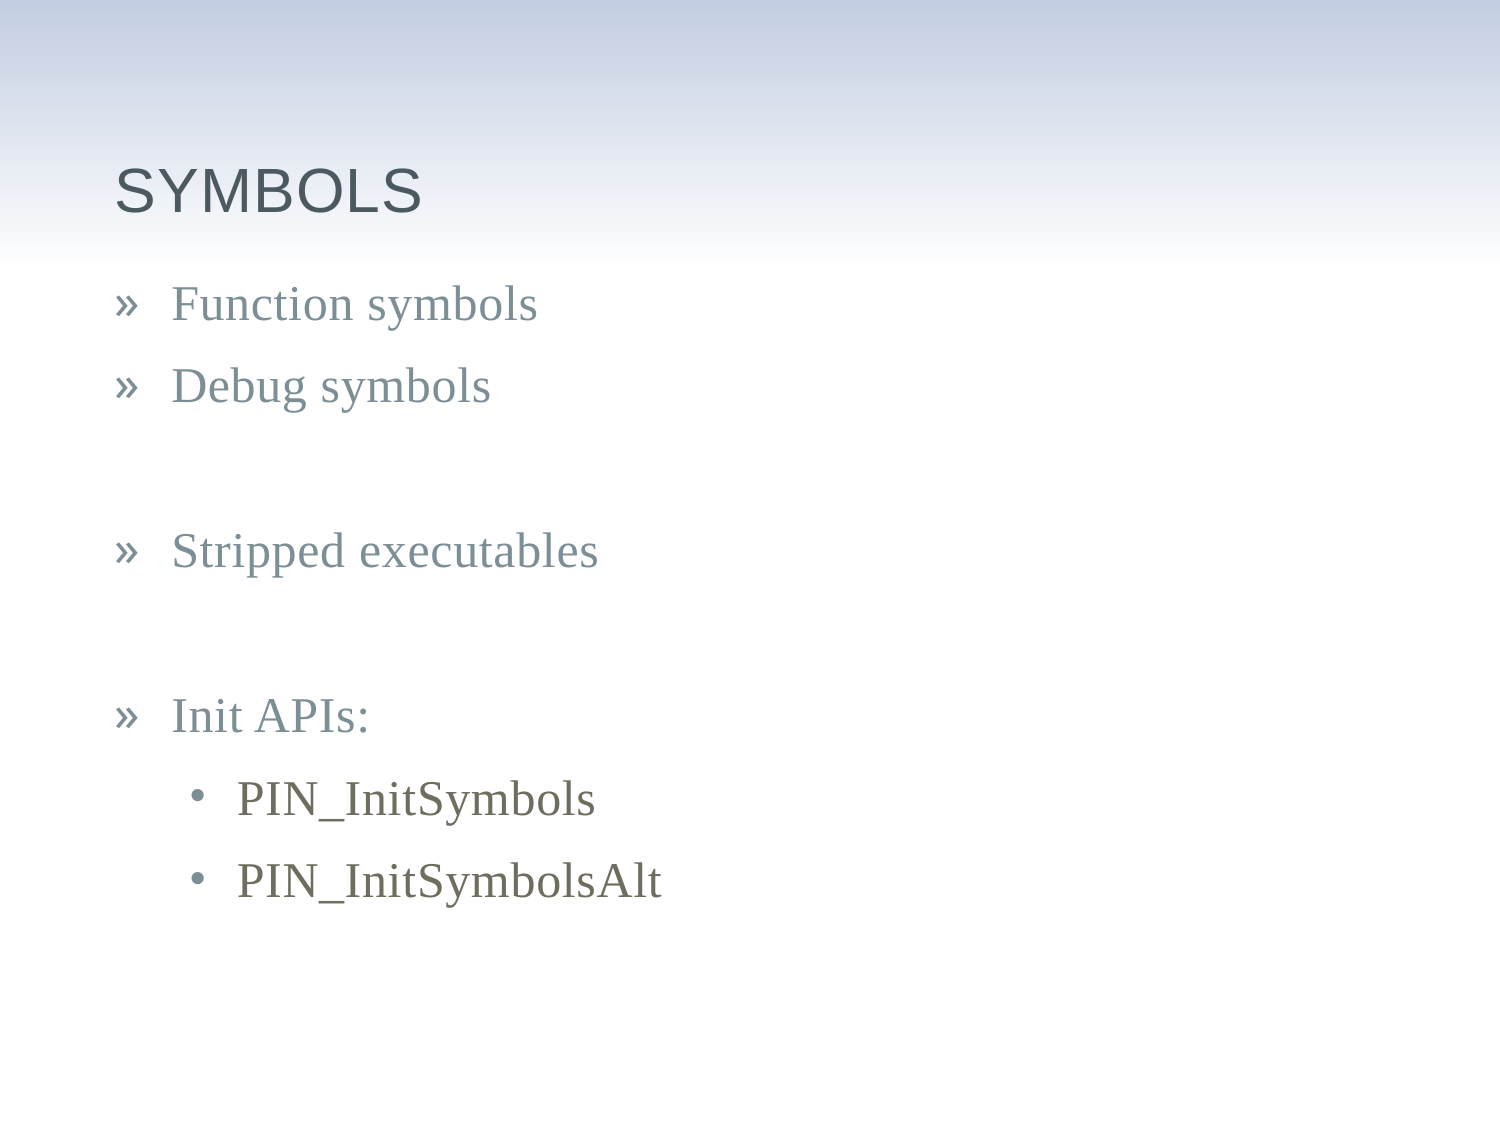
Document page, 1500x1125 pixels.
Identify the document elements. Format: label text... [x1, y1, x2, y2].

list Function symbols Debug symbols Stripped executables Init APIs: PIN_InitSymbols PIN_InitSymbolsAlt [99, 262, 1400, 938]
title Symbols [99, 45, 1400, 233]
